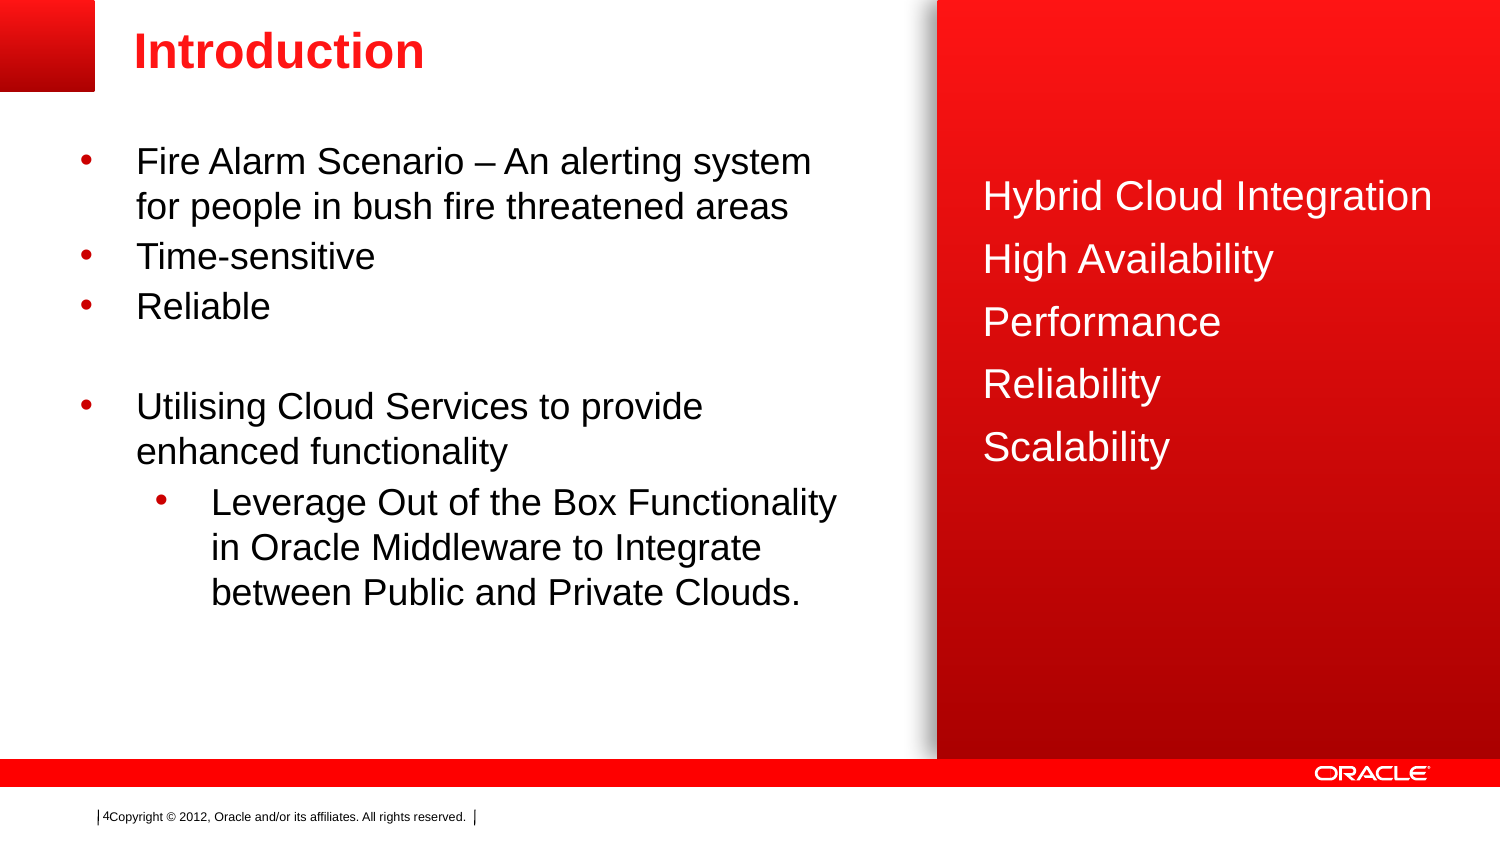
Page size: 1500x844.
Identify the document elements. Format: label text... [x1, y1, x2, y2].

picture [0, 759, 1500, 787]
text_box Introduction [118, 20, 643, 103]
list Hybrid Cloud Integration High Availability Performance Reliability Scalability [982, 168, 1479, 510]
text_box Fire Alarm Scenario – An alerting system for people in bush fire threatened areas Time-sensitive Reliable Utilising Cloud Services to provide enhanced functionality Leverage Out of the Box Functionality in Oracle Middleware to Integrate between Public and Private Clouds. [65, 129, 868, 668]
